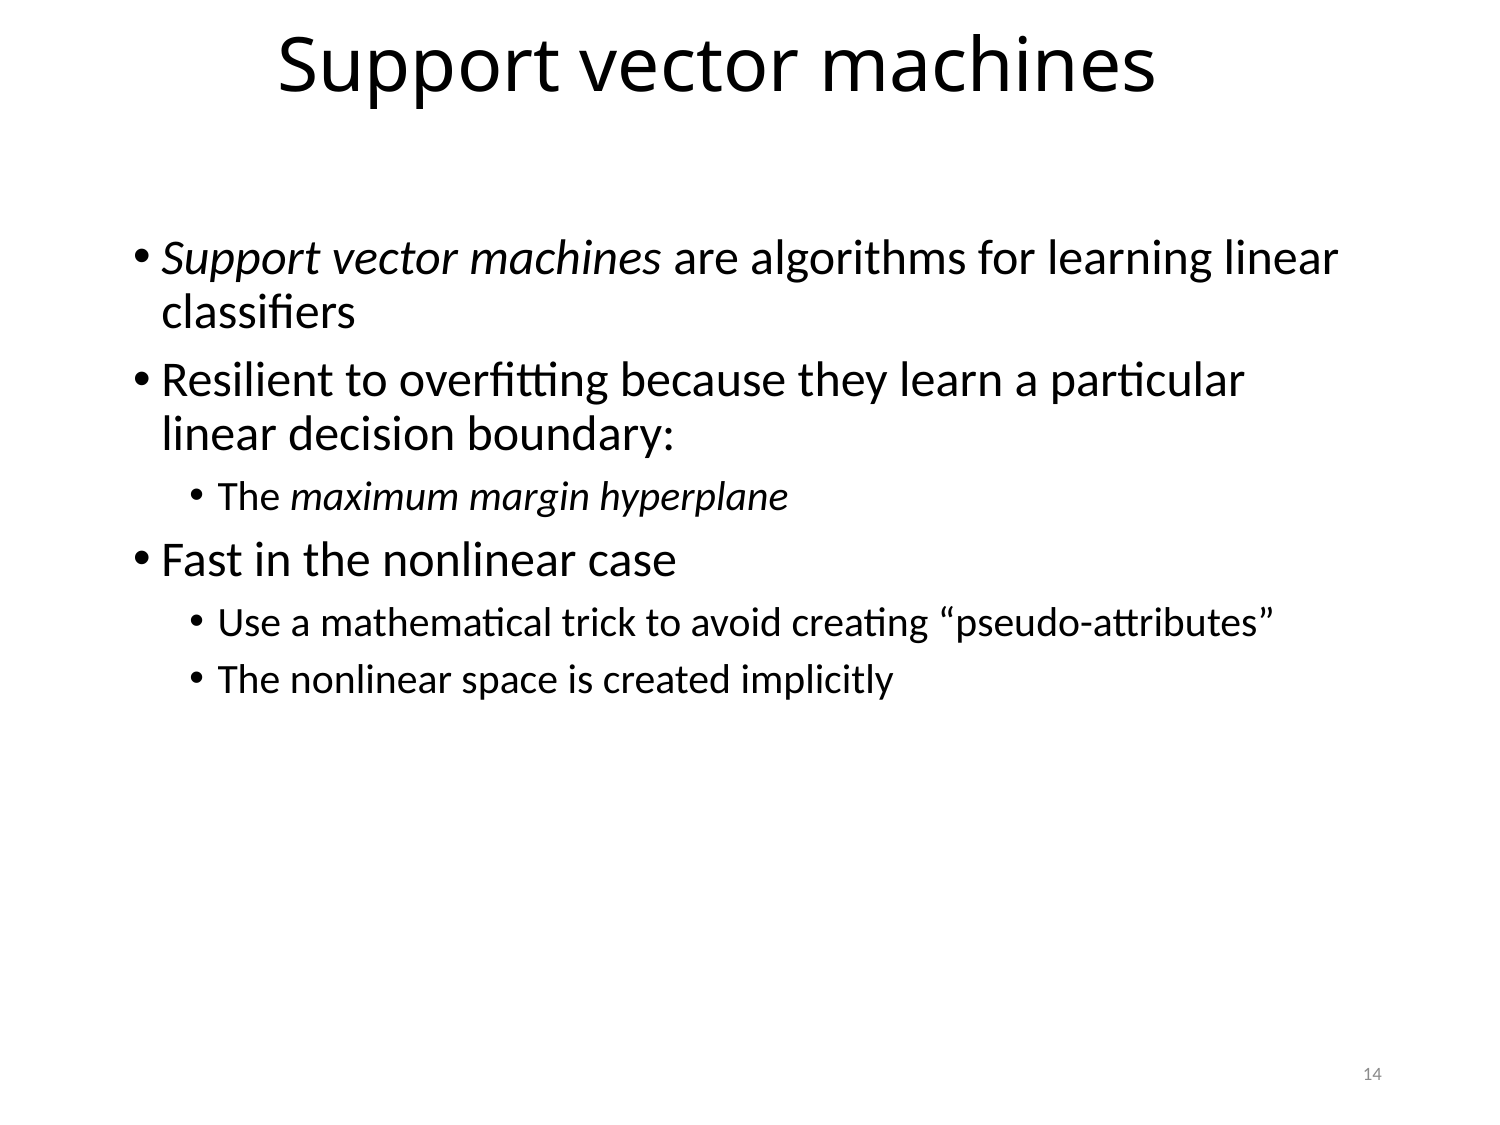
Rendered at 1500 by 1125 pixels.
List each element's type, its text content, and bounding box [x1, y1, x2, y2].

title Support vector machines [262, 0, 1500, 148]
list Support vector machines are algorithms for learning linear classifiers Resilient to overfitting because they learn a particular linear decision boundary: The maximum margin hyperplane Fast in the nonlinear case Use a mathematical trick to avoid creating “pseudo-attributes” The nonlinear space is created implicitly [118, 223, 1357, 877]
slide_number 14 [1059, 1042, 1397, 1103]
